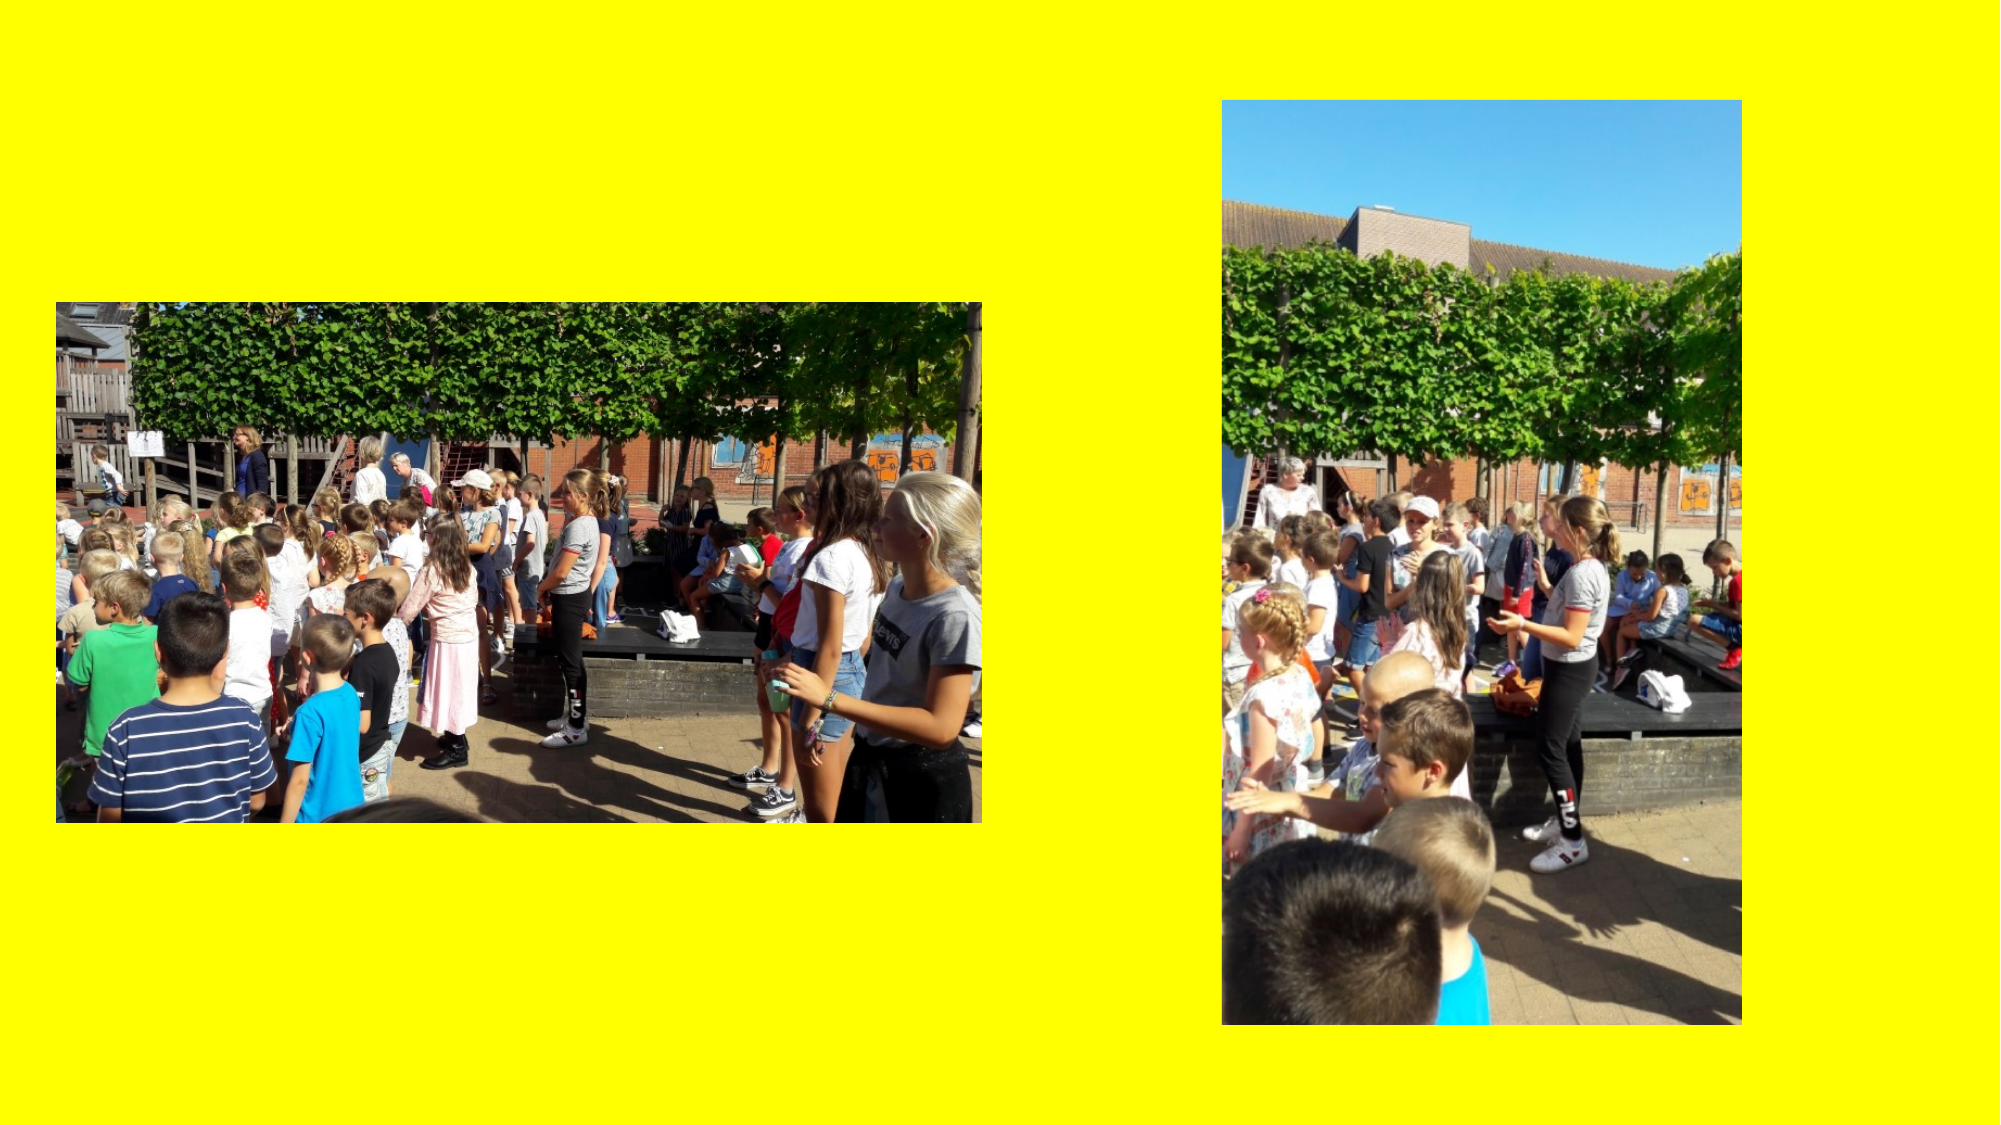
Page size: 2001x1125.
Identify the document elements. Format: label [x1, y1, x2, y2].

picture [56, 302, 982, 823]
picture [1018, 101, 1944, 1024]
